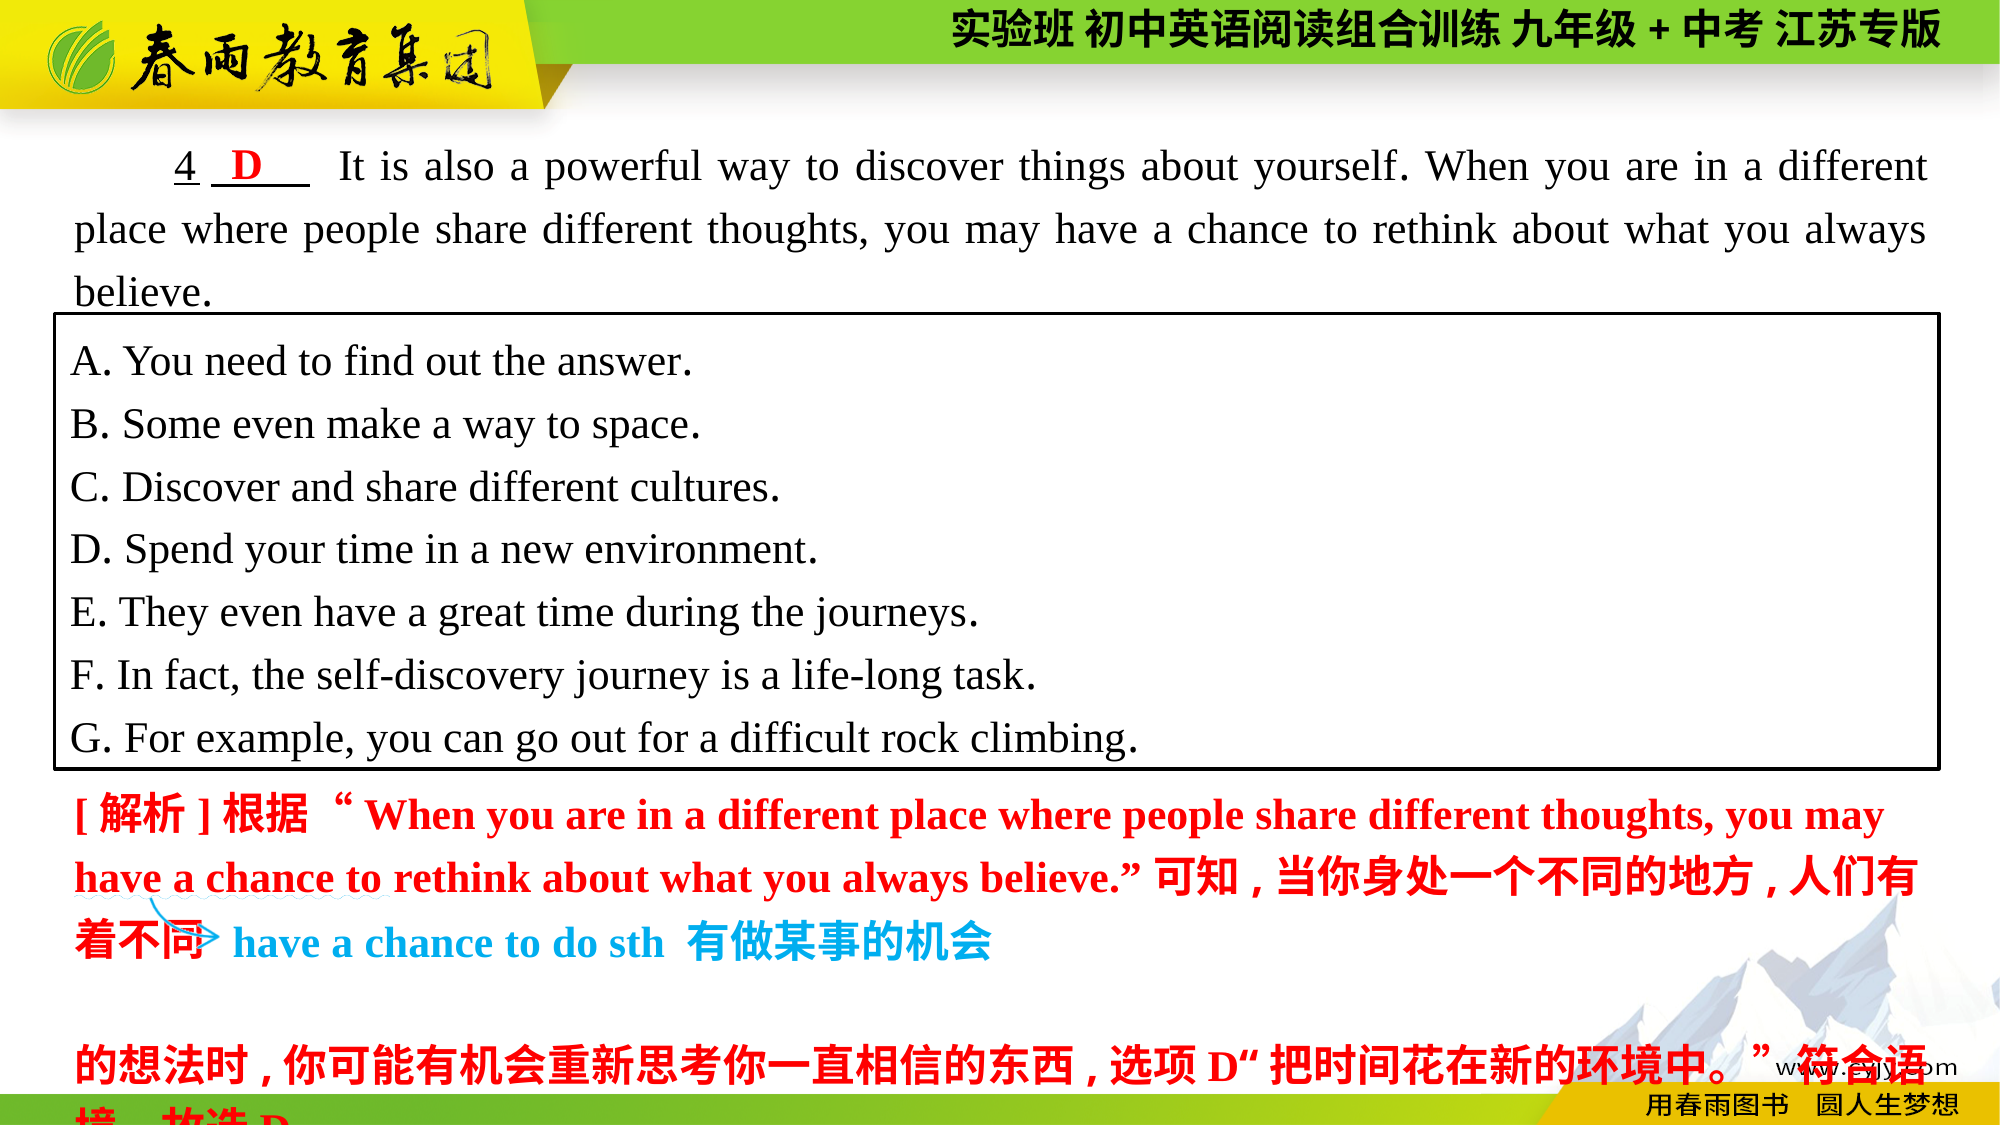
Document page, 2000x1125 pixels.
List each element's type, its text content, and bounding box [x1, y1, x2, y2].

text_box D [216, 117, 278, 196]
text_box [解析]根据“When you are in a different place where people share different thoughts, you may have a chance to rethink about what you always believe.”可知,当你身处一个不同的地方,人们有着不同 的想法时,你可能有机会重新思考你一直相信的东西,选项D“把时间花在新的环境中。”符合语境。故选D。 [59, 767, 1944, 1125]
text_box A. You need to find out the answer. B. Some even make a way to space. C. Discover and share different cultures. D. Spend your time in a new environment. E. They even have a great time during the journeys. F. In fact, the self-discovery journey is a life-long task. G. For example, you can go out for a difficult rock climbing. [54, 313, 1939, 770]
text_box have a chance to do sth 有做某事的机会 [218, 895, 1008, 974]
picture [0, 0, 2000, 1125]
list 4 It is also a powerful way to discover things about yourself. When you are in a different place where people share different thoughts, you may have a chance to rethink about what you always believe. [59, 118, 1944, 319]
picture [143, 889, 225, 954]
